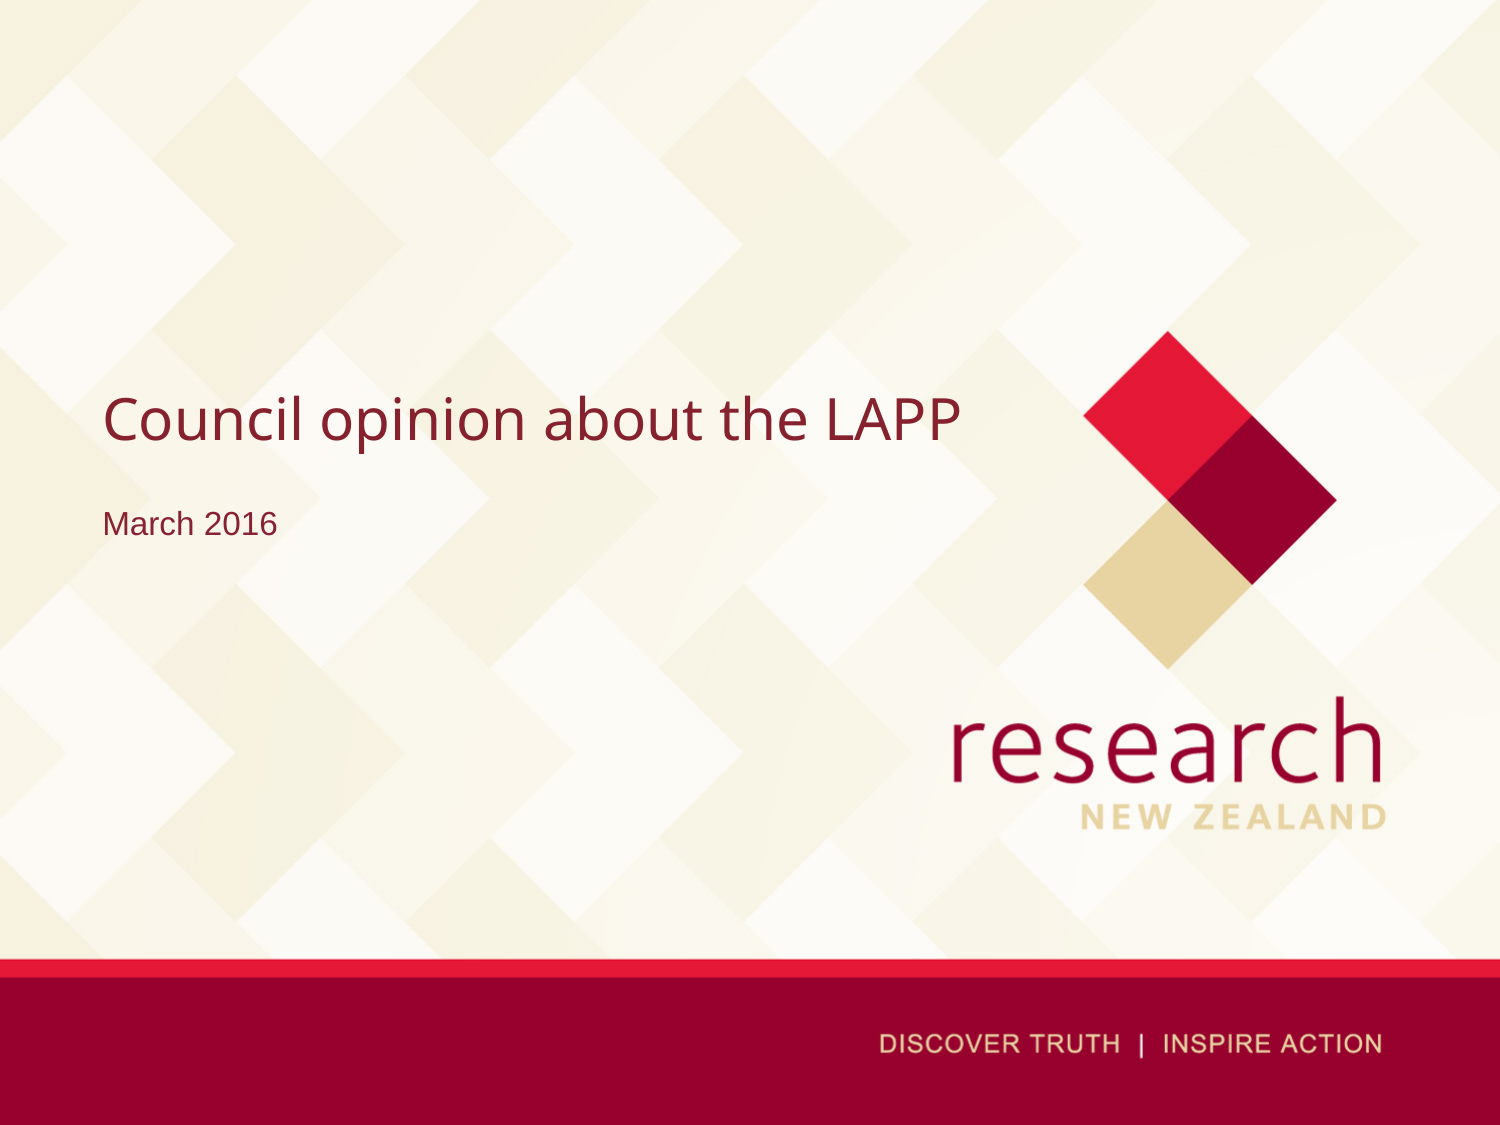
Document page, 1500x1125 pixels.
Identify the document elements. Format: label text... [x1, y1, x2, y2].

text_box Council opinion about the LAPP March 2016 [87, 374, 1025, 550]
picture [0, 0, 1500, 1125]
